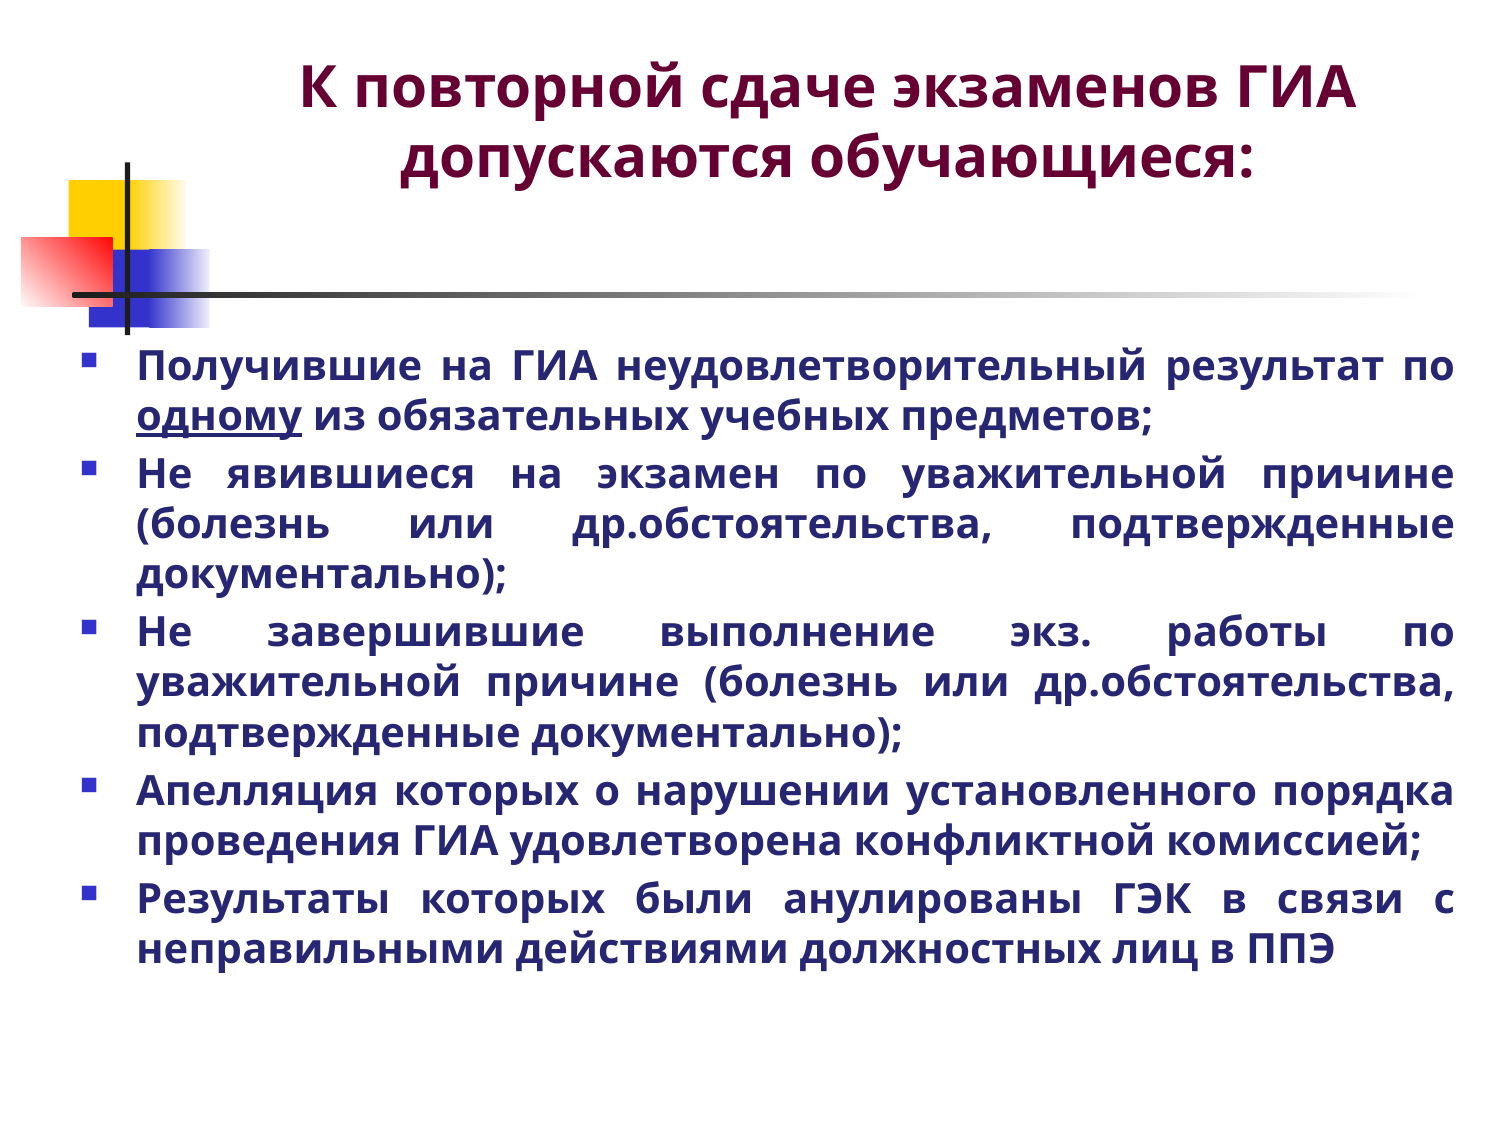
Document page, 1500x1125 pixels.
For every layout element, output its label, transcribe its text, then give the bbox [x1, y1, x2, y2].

title К повторной сдаче экзаменов ГИА допускаются обучающиеся: [188, 35, 1468, 197]
list Получившие на ГИА неудовлетворительный результат по одному из обязательных учебных предметов; Не явившиеся на экзамен по уважительной причине (болезнь или др.обстоятельства, подтвержденные документально); Не завершившие выполнение экз. работы по уважительной причине (болезнь или др.обстоятельства, подтвержденные документально); Апелляция которых о нарушении установленного порядка проведения ГИА удовлетворена конфликтной комиссией; Результаты которых были анулированы ГЭК в связи с неправильными действиями должностных лиц в ППЭ [64, 331, 1471, 1094]
